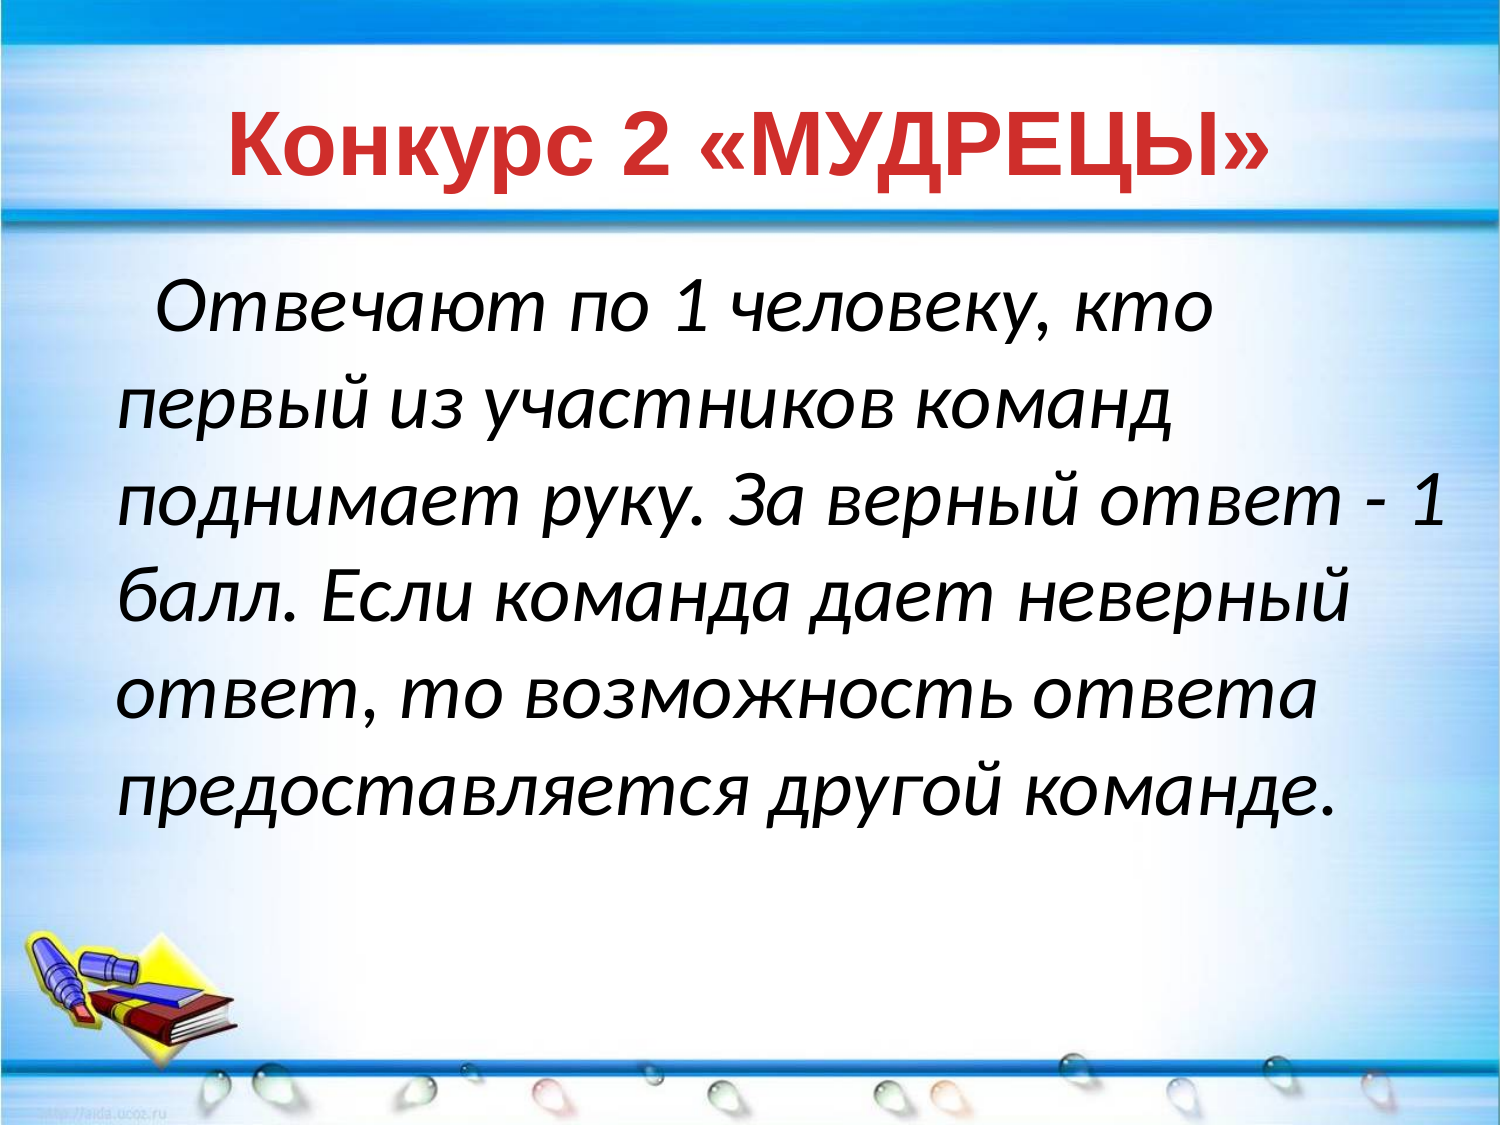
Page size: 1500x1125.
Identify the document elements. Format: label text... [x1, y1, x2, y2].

picture [0, 0, 1500, 1125]
title Конкурс 2 «МУДРЕЦЫ» [75, 45, 1425, 233]
list Отвечают по 1 человеку, кто первый из участников команд поднимает руку. За верный ответ - 1 балл. Если команда дает неверный ответ, то возможность ответа предоставляется другой команде. [46, 243, 1467, 986]
